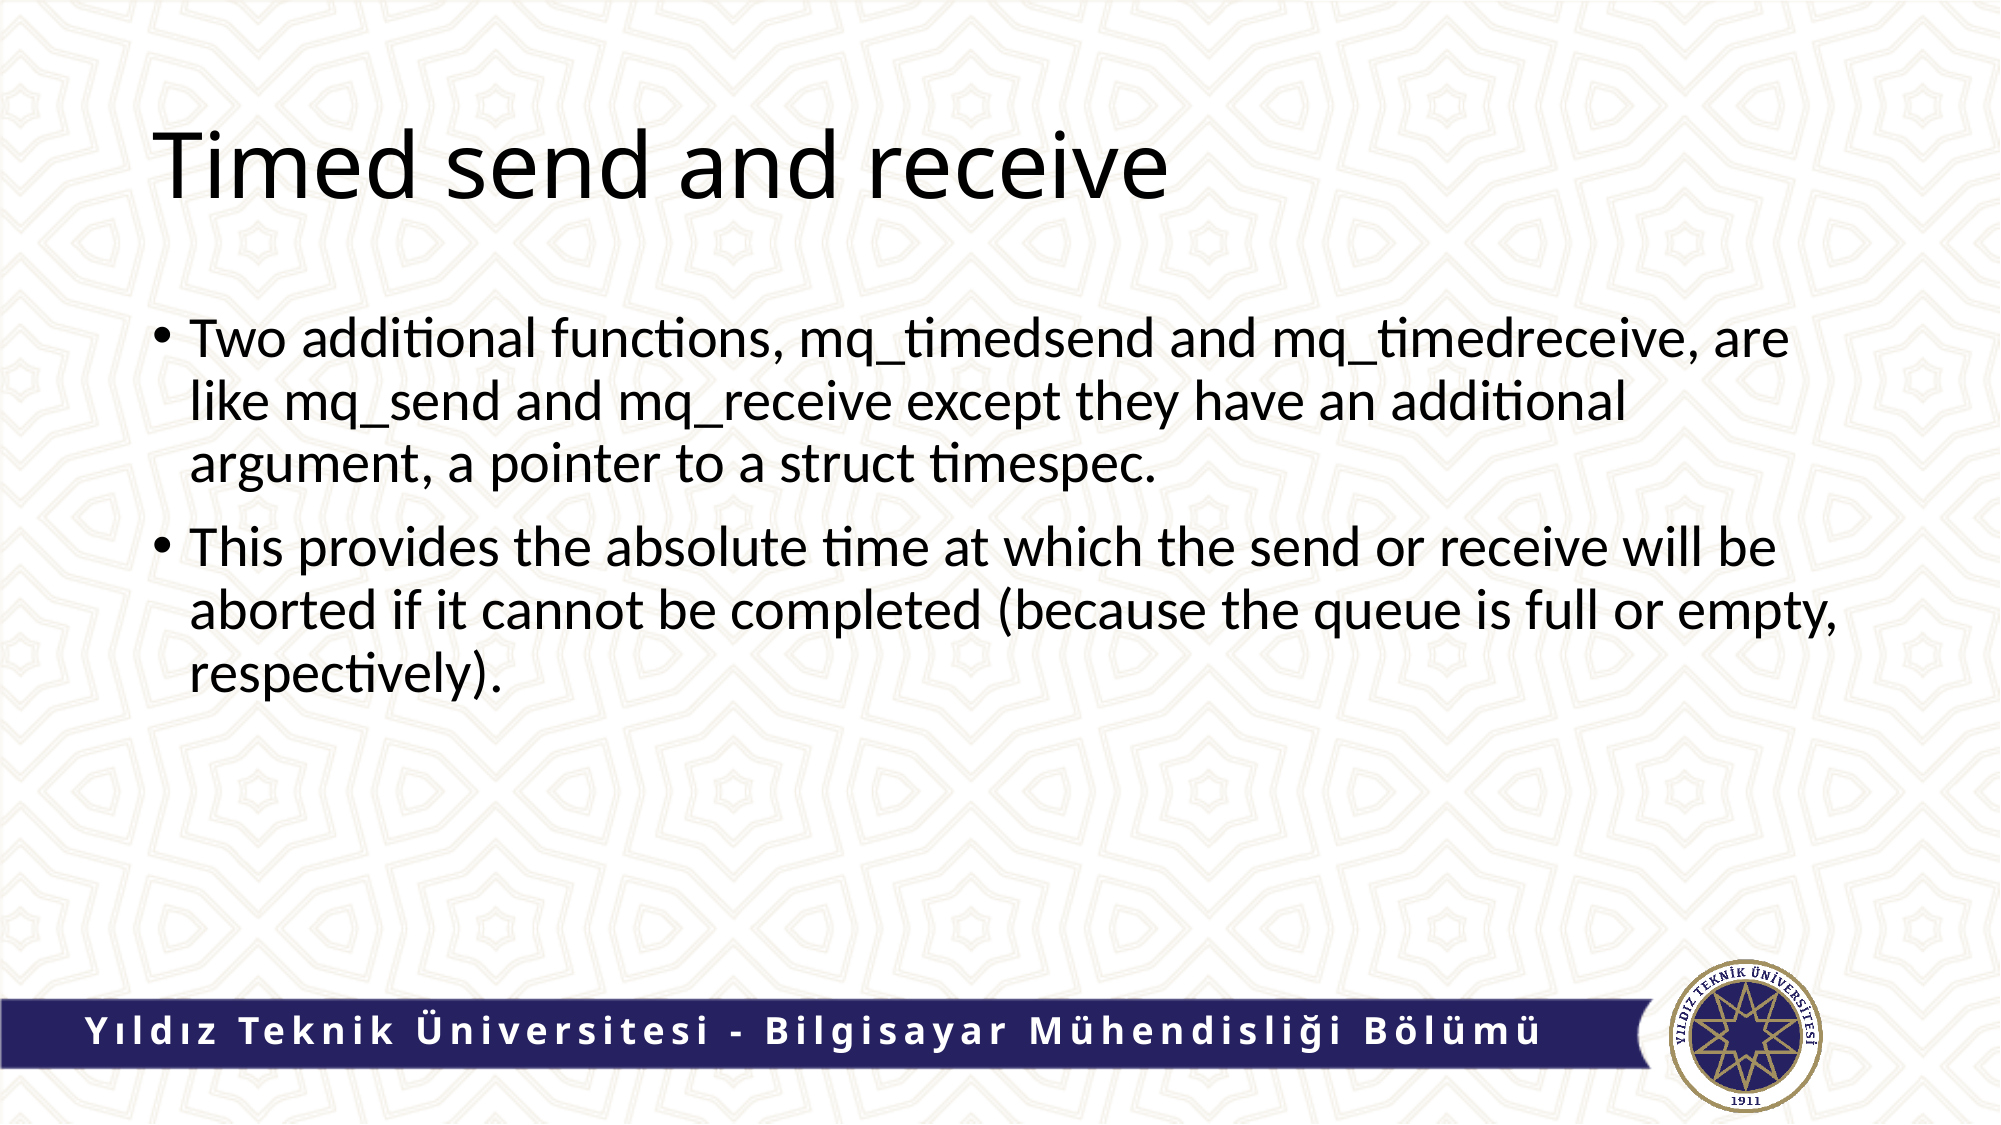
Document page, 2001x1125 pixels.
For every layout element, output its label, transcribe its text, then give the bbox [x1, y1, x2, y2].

picture [0, 0, 2000, 1125]
list Two additional functions, mq_timedsend and mq_timedreceive, are like mq_send and mq_receive except they have an additional argument, a pointer to a struct timespec. This provides the absolute time at which the send or receive will be aborted if it cannot be completed (because the queue is full or empty, respectively). [137, 299, 1863, 982]
footer Yıldız Teknik Üniversitesi - Bilgisayar Mühendisliği Bölümü [0, 997, 1628, 1069]
title Timed send and receive [137, 59, 1863, 278]
